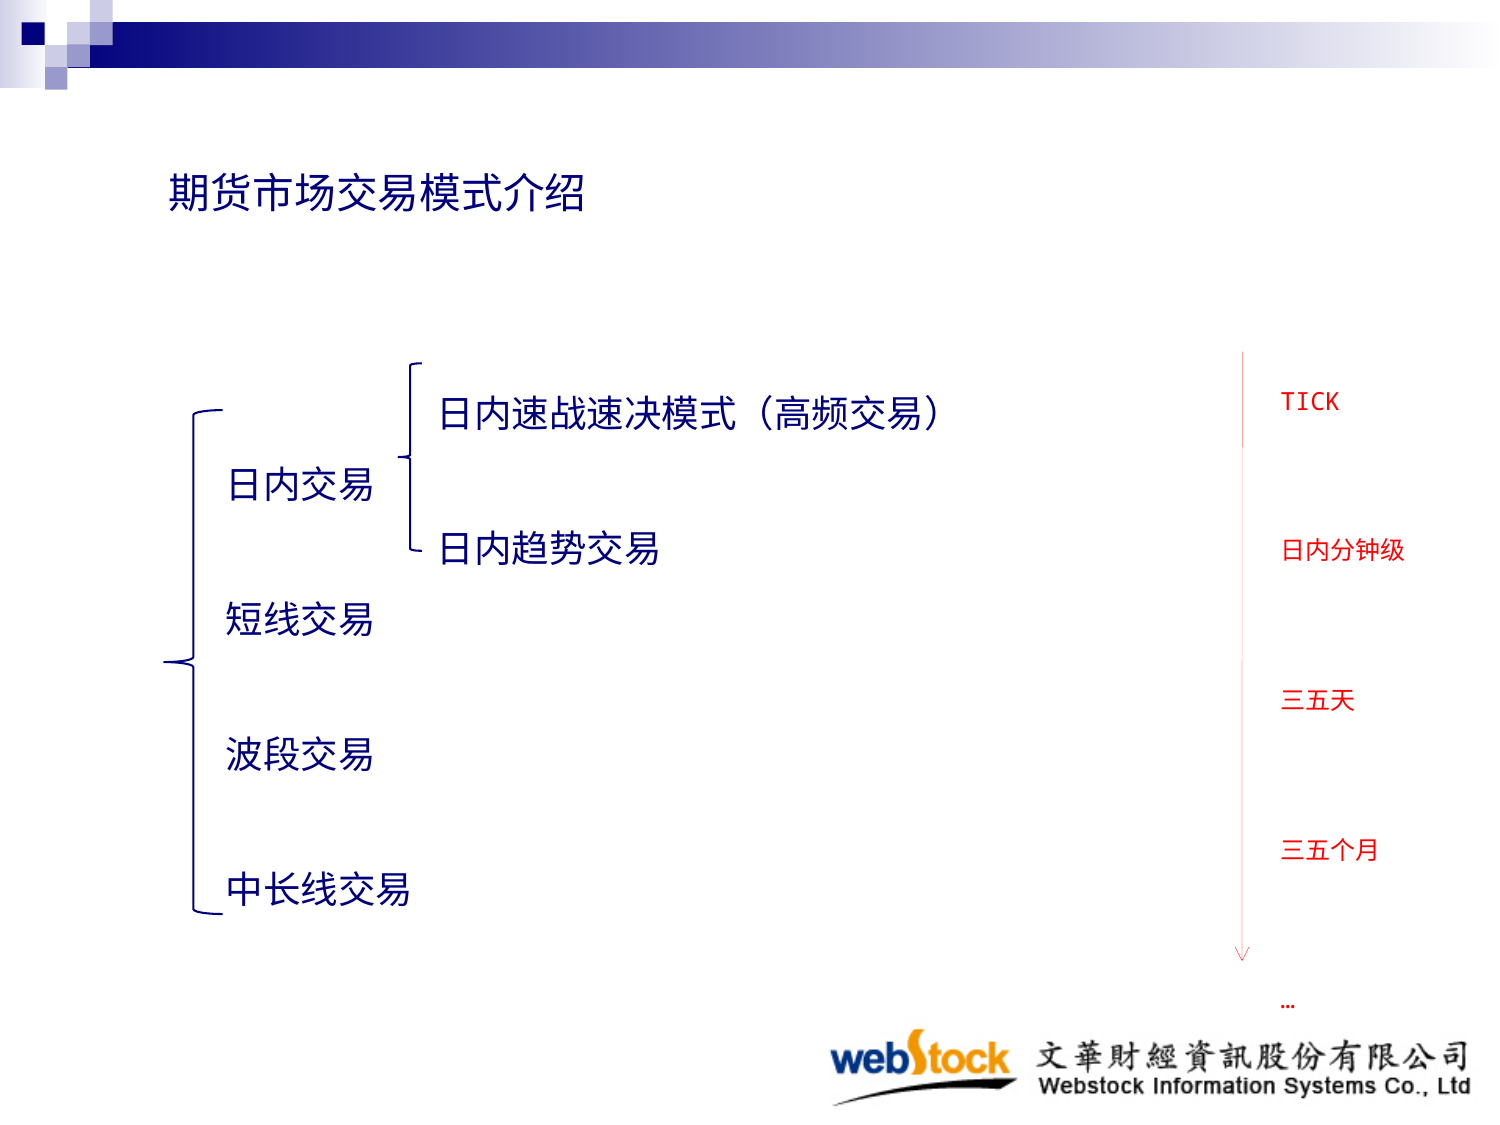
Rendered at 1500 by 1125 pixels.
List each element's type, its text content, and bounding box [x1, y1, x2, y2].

text_box TICK 日内分钟级 三五天 三五个月 … [1265, 257, 1500, 655]
picture [817, 1006, 1500, 1125]
text_box 期货市场交易模式介绍 [154, 159, 875, 225]
text_box TICK 日内分钟级 三五天 三五个月 … [1265, 665, 1500, 1022]
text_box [163, 292, 1149, 915]
